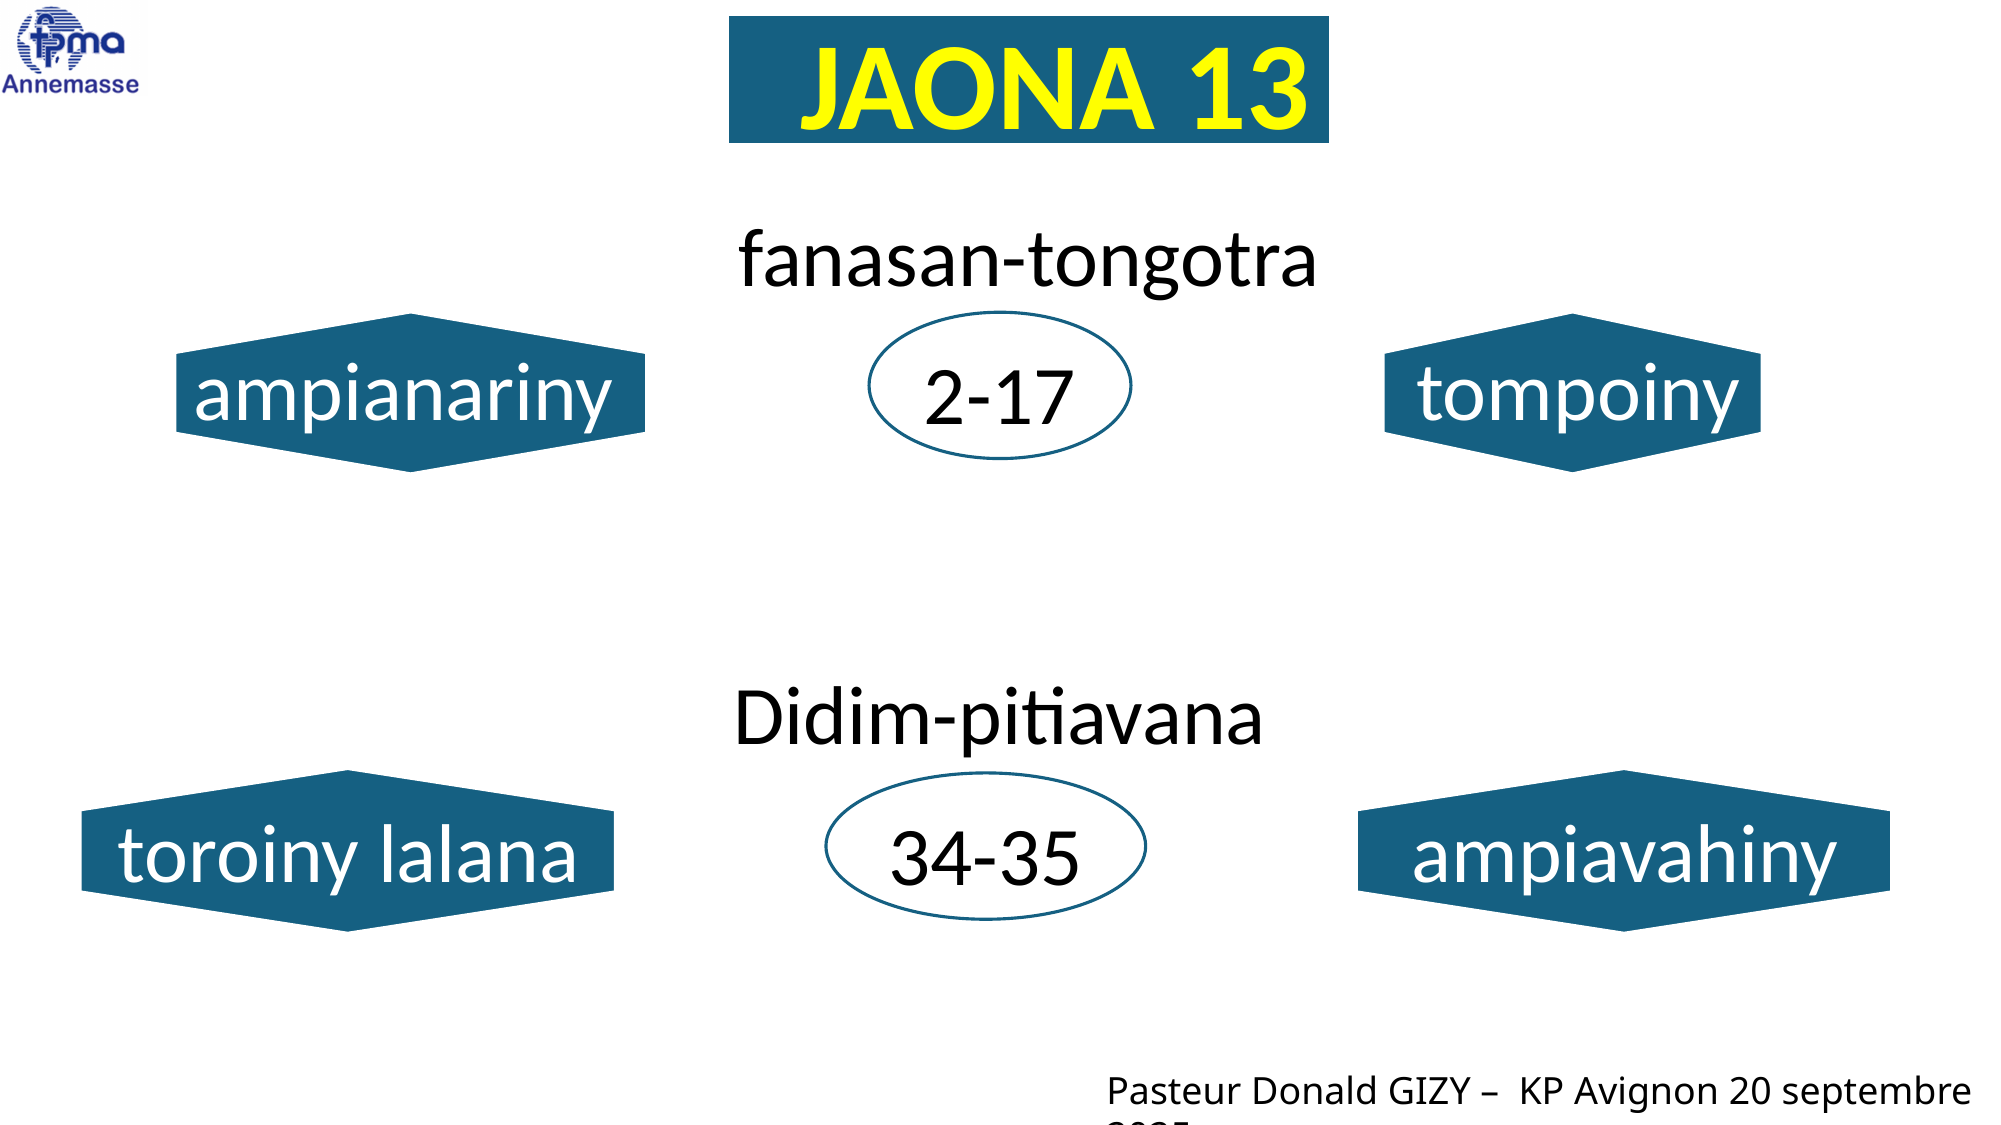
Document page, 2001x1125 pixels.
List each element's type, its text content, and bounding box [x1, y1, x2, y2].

text_box fanasan-tongotra [714, 196, 1344, 311]
text_box 34-35 [824, 771, 1148, 921]
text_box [78, 766, 617, 945]
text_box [700, 14, 1332, 146]
text_box Pasteur Donald GIZY – KP Avignon 20 septembre 2025 [1091, 1059, 2000, 1125]
picture [0, 0, 149, 96]
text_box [1381, 310, 1764, 475]
text_box Didim-pitiavana [685, 654, 1315, 770]
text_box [173, 310, 648, 475]
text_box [1355, 766, 1893, 945]
text_box 2-17 [867, 311, 1133, 461]
